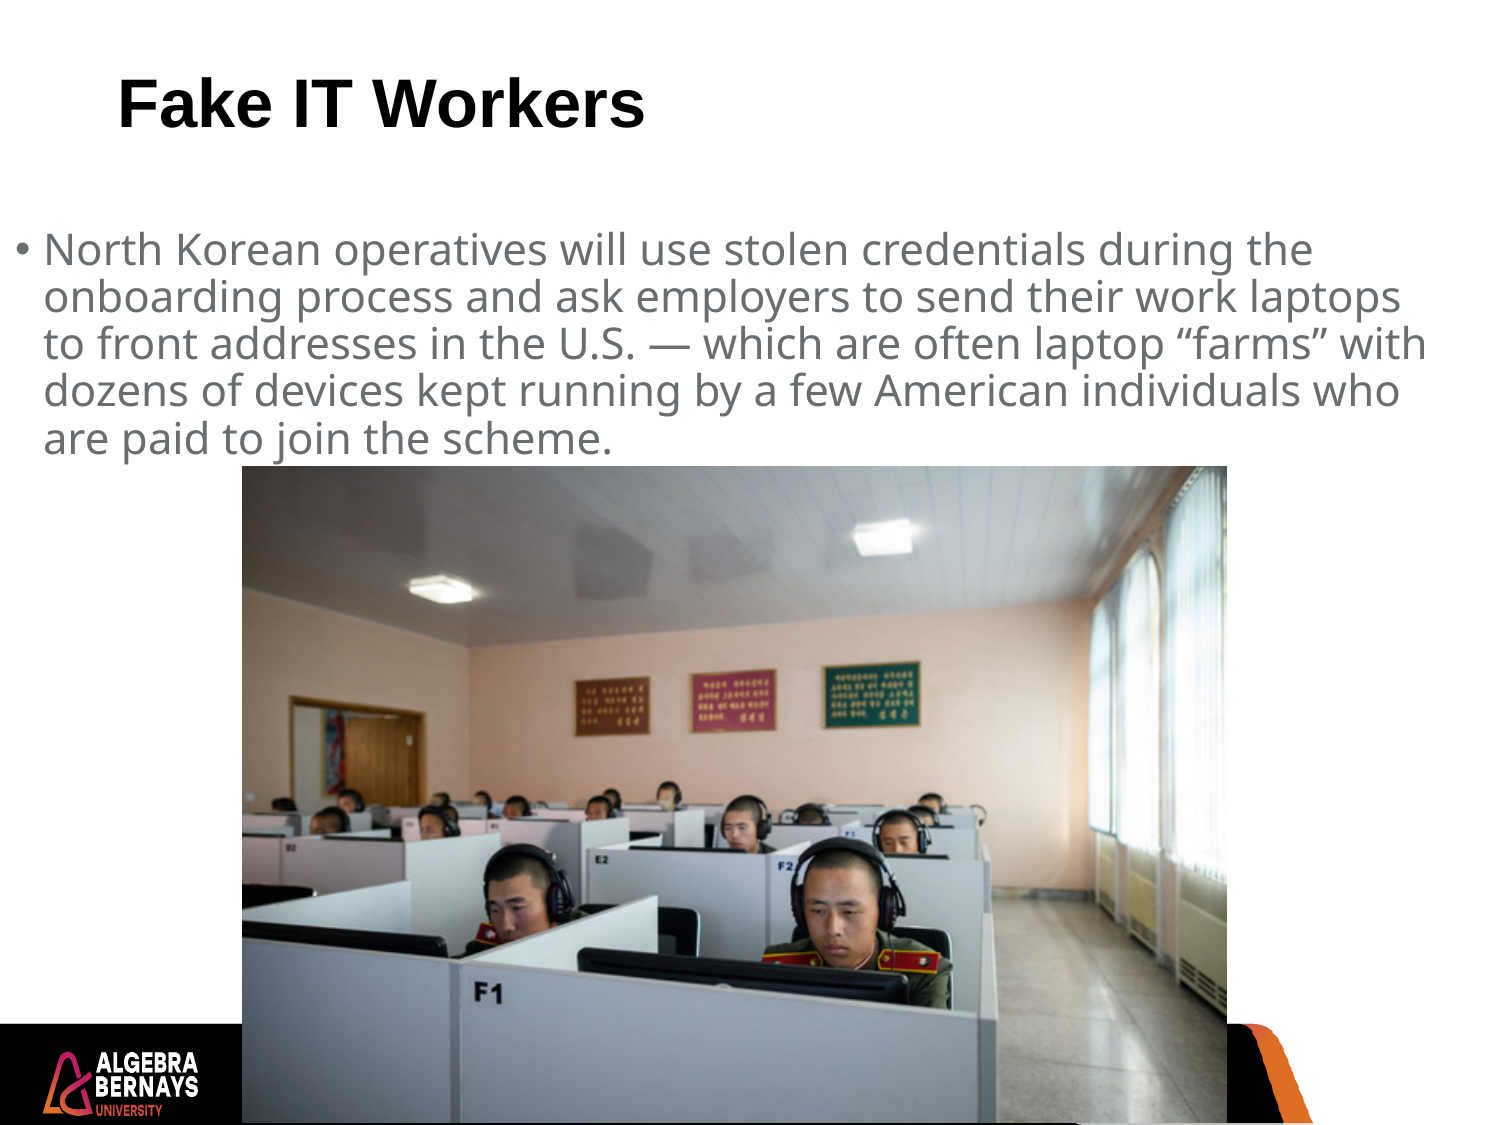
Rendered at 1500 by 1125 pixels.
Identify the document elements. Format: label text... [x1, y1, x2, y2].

list North Korean operatives will use stolen credentials during the onboarding process and ask employers to send their work laptops to front addresses in the U.S. — which are often laptop “farms” with dozens of devices kept running by a few American individuals who are paid to join the scheme. [0, 219, 1459, 1014]
picture [0, 466, 1468, 1125]
title Fake IT Workers [102, 0, 1397, 214]
